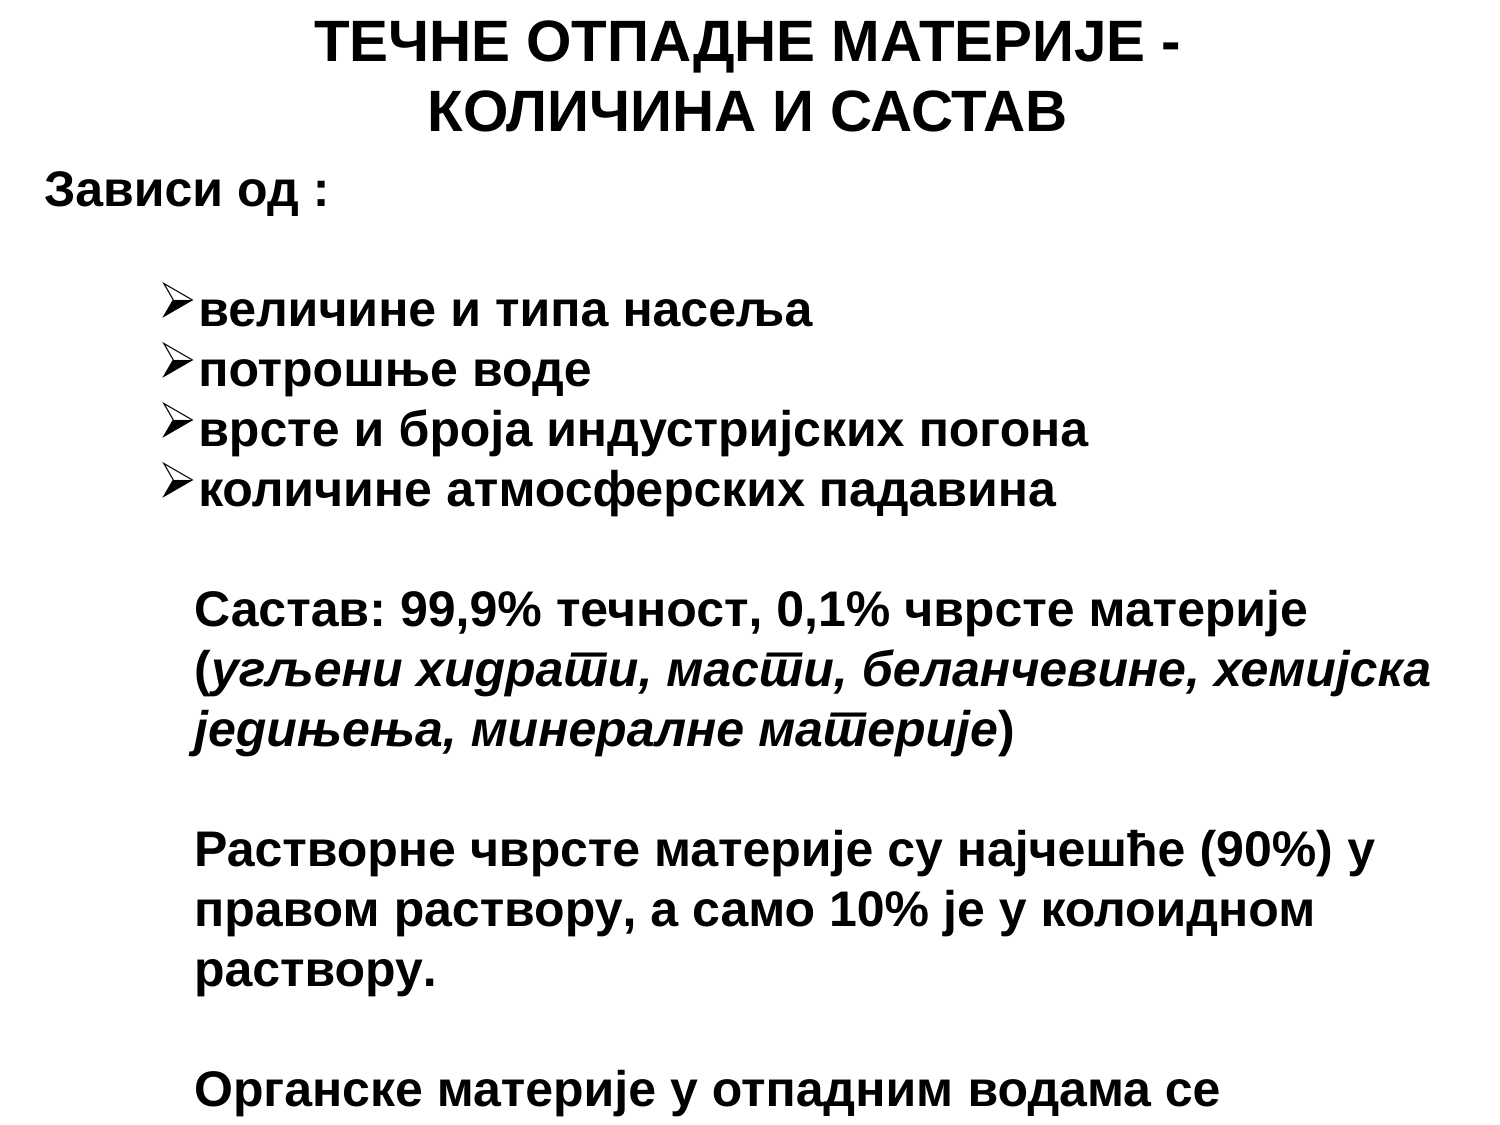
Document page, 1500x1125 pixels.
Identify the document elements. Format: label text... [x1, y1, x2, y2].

text_box Зависи од : величине и типа насеља потрошње воде врсте и броја индустријских погона количине атмосферских падавина Састав: 99,9% течност, 0,1% чврсте материје (угљени хидрати, масти, беланчевине, хемијска једињења, минералне материје) Растворне чврсте материје су најчешће (90%) у правом раствору, а само 10% је у колоидном раствору. Органске материје у отпадним водама се разграђују под утицајем присутних микроорганизама. [29, 148, 1471, 1125]
text_box ТЕЧНЕ ОТПАДНЕ МАТЕРИЈЕ - КОЛИЧИНА И САСТАВ [41, 0, 1471, 148]
